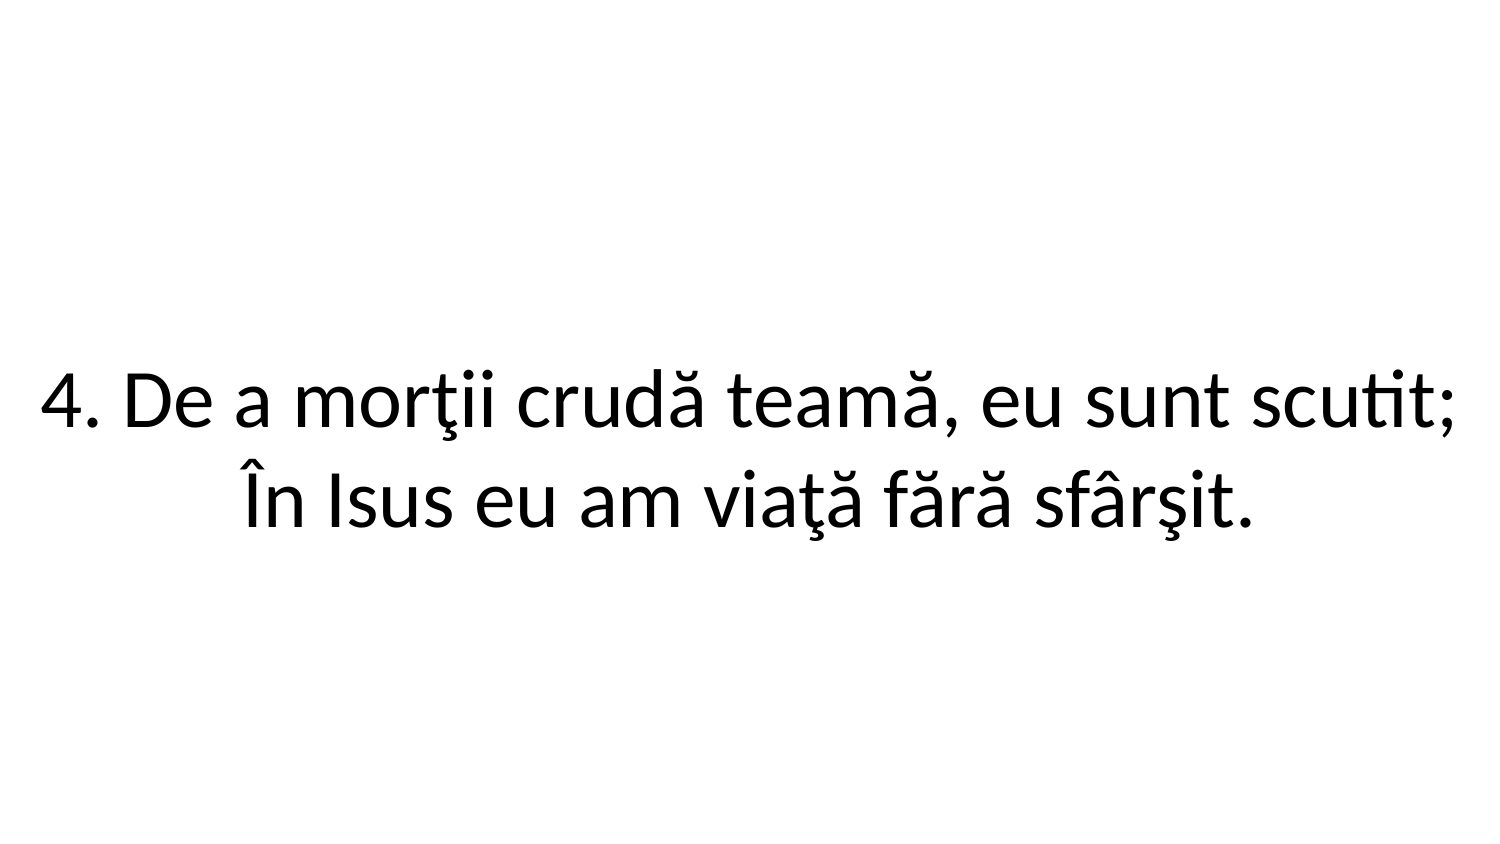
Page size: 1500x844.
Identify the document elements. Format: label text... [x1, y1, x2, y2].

text_box 4. De a morţii crudă teamă, eu sunt scutit; În Isus eu am viaţă fără sfârşit. [25, 292, 1475, 552]
